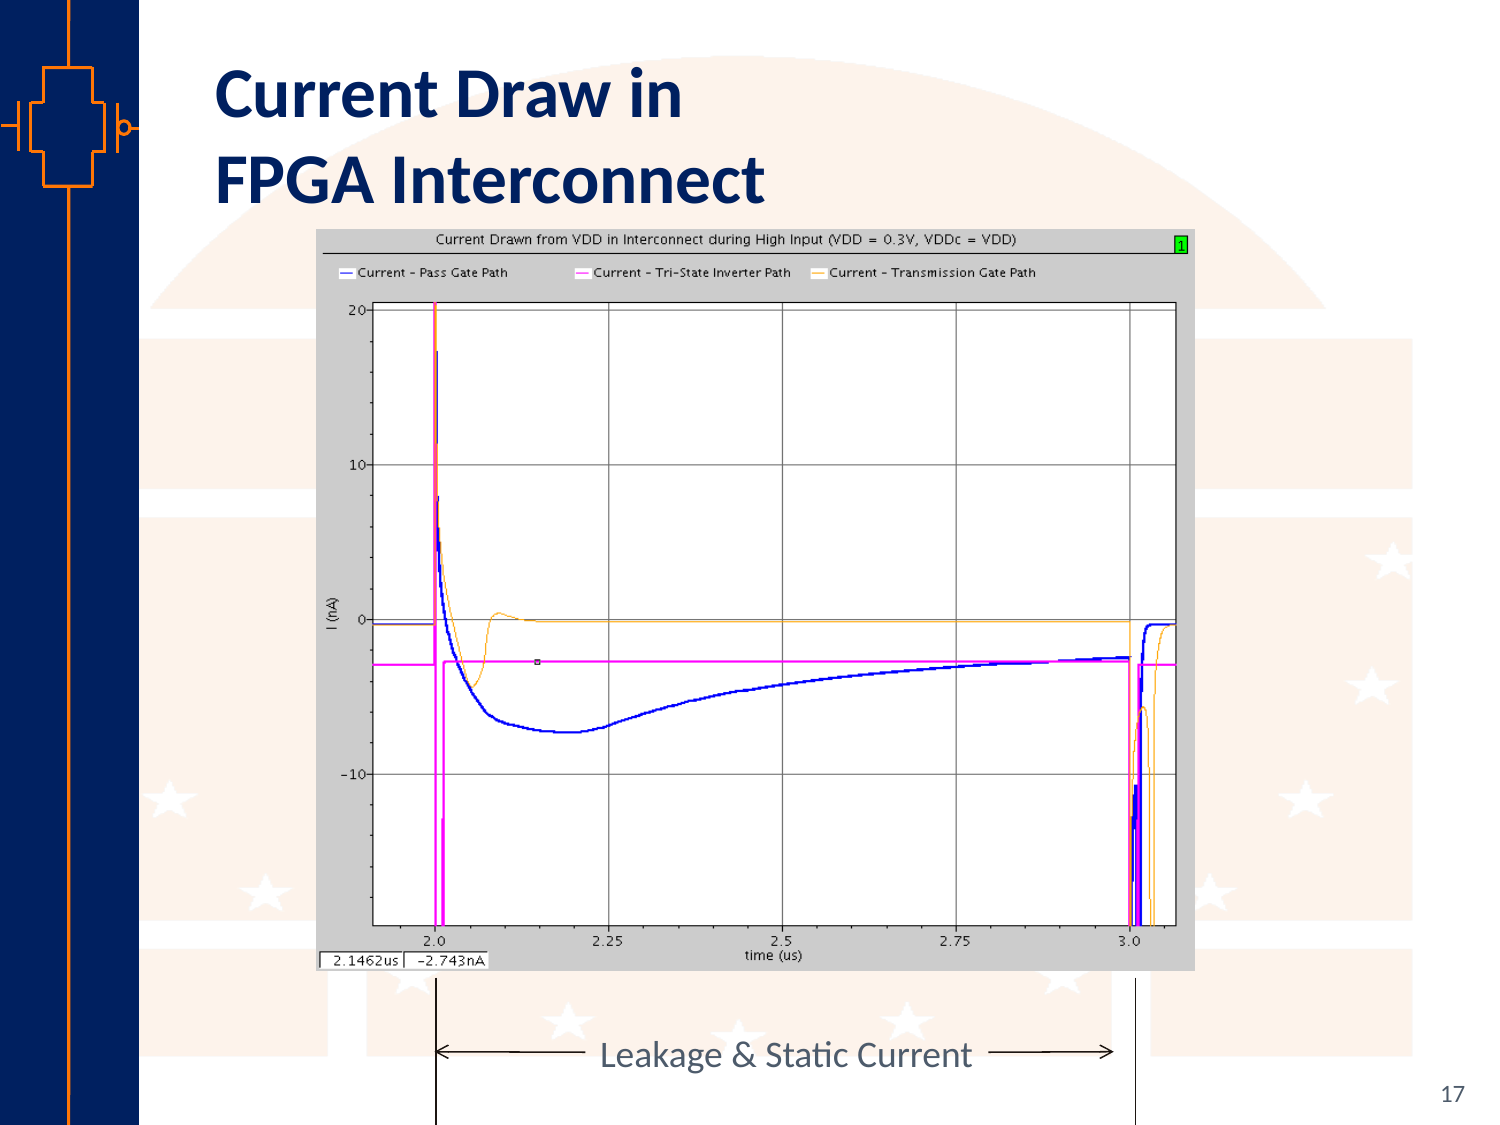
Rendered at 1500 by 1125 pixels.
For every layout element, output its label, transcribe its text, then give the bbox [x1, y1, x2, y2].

title Current Draw in FPGA Interconnect [200, 37, 1388, 225]
text_box Leakage & Static Current [585, 1022, 989, 1083]
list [315, 229, 1196, 971]
slide_number 17 [1425, 1062, 1488, 1123]
